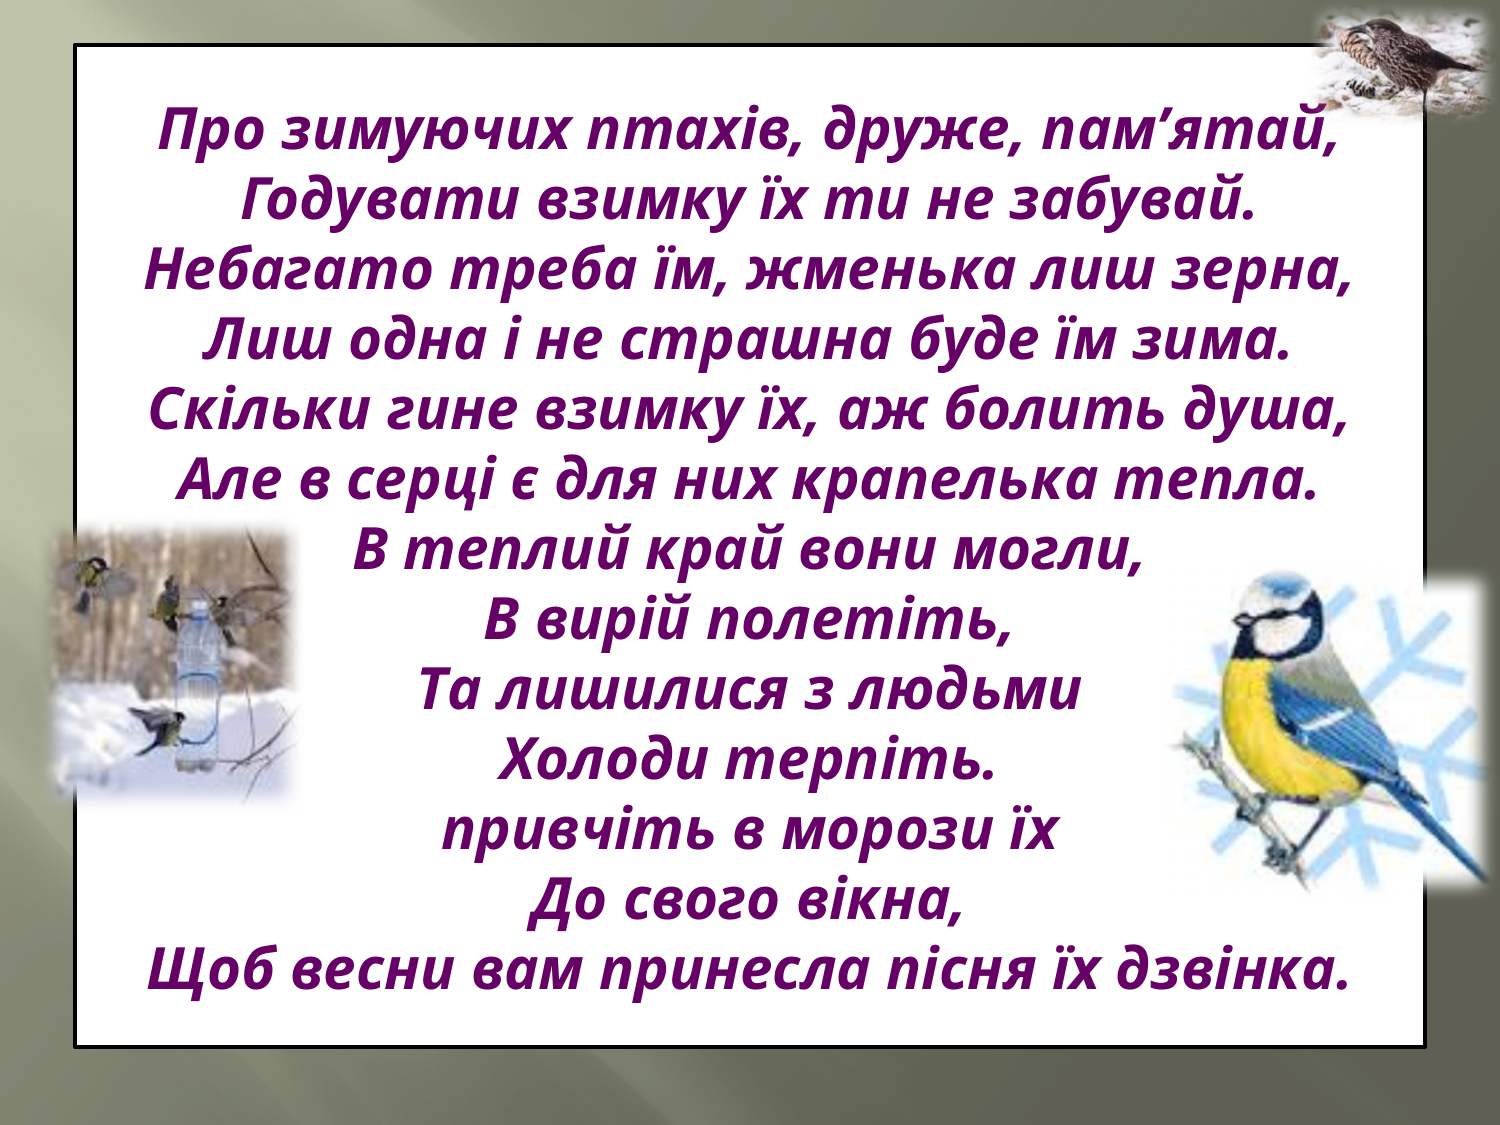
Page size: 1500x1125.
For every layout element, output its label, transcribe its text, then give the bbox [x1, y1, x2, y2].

title Про зимуючих птахів, друже, пам’ятай, Годувати взимку їх ти не забувай. Небагато треба їм, жменька лиш зерна, Лиш одна і не страшна буде їм зима. Скільки гине взимку їх, аж болить душа, Але в серці є для них крапелька тепла. В теплий край вони могли, В вирій полетіть, Та лишилися з людьми Холоди терпіть. привчіть в морози їх До свого вікна, Щоб весни вам принесла пісня їх дзвінка. [73, 43, 1427, 1049]
picture [34, 515, 305, 816]
picture [1159, 562, 1500, 903]
picture [1306, 0, 1500, 130]
